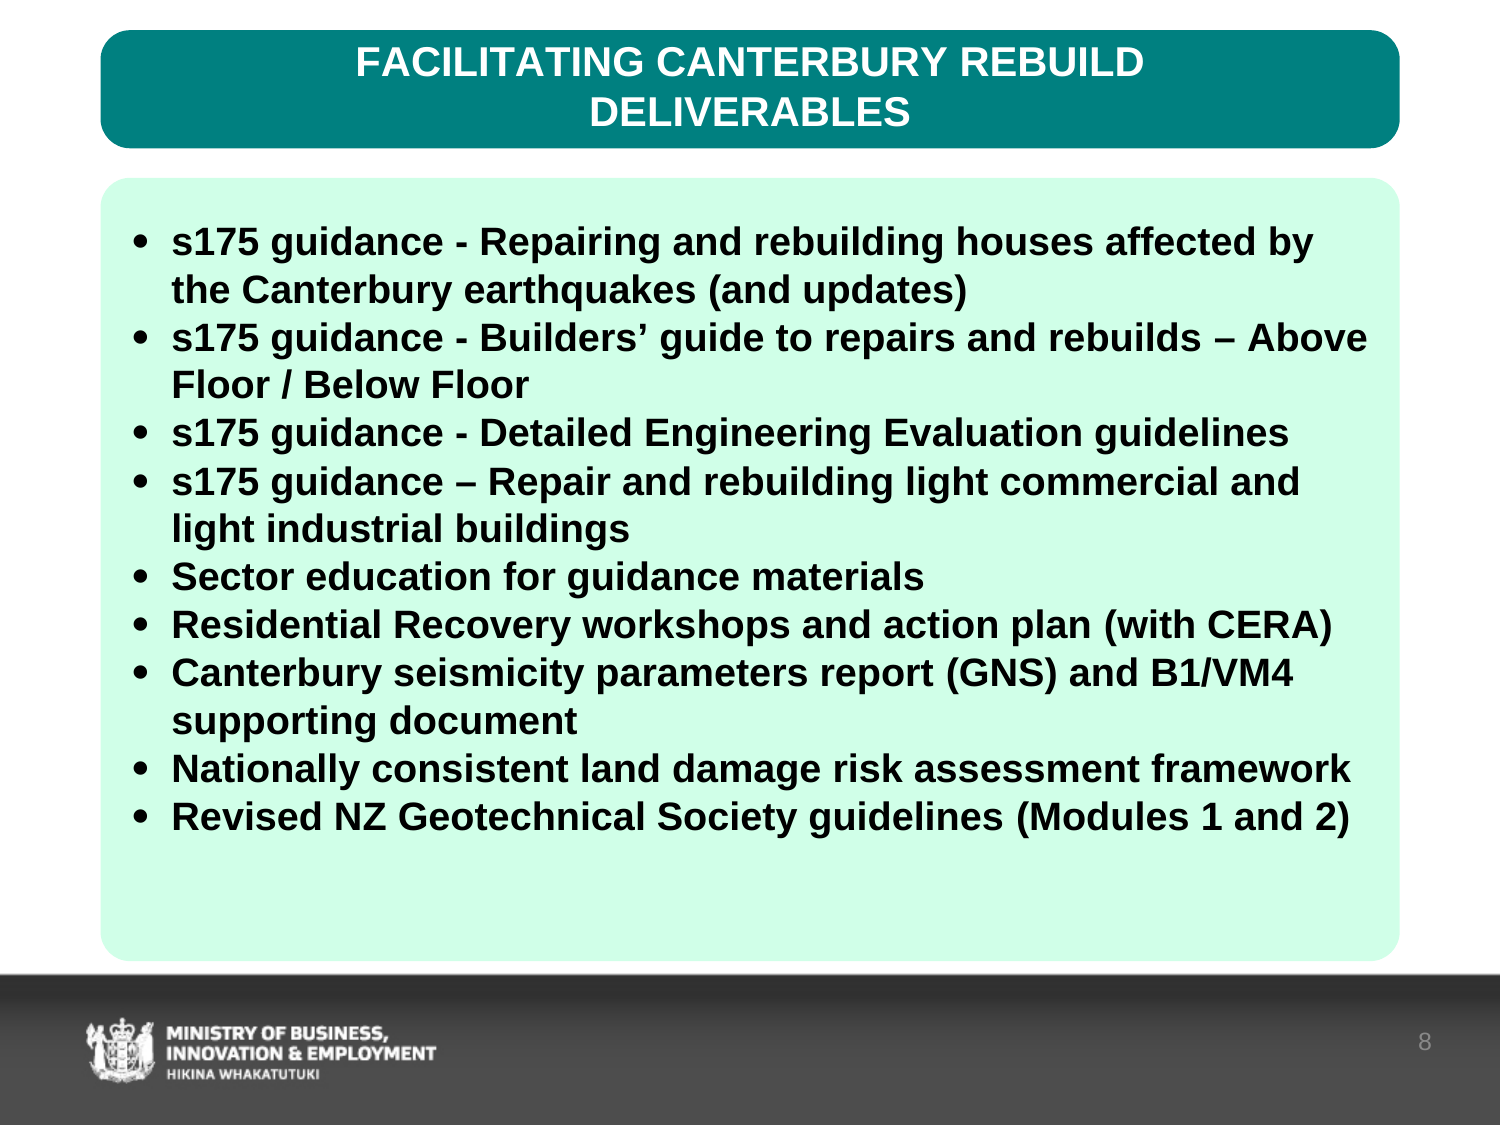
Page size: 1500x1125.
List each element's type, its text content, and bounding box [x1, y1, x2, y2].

picture [0, 0, 1500, 1125]
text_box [97, 27, 1403, 965]
text_box 8 [1096, 1010, 1447, 1071]
